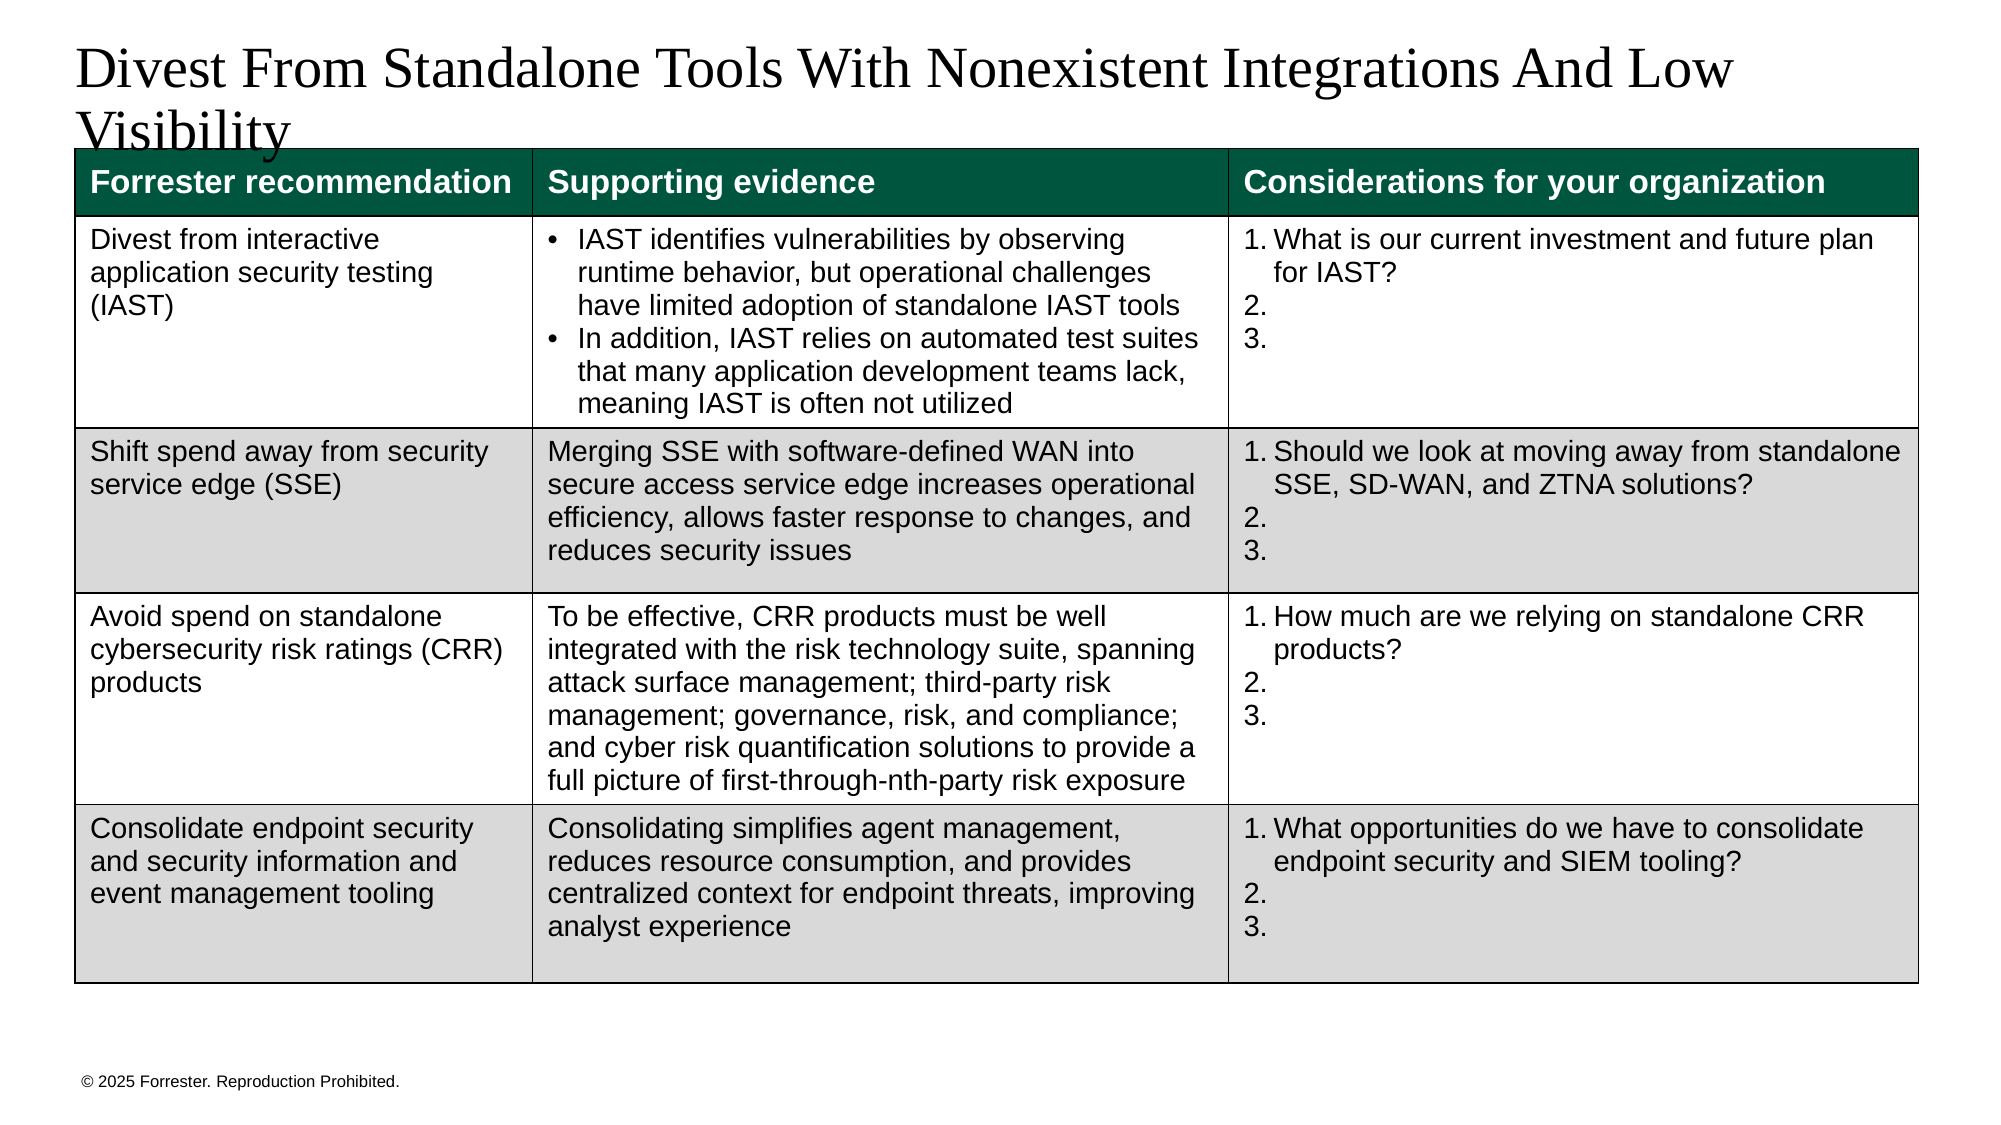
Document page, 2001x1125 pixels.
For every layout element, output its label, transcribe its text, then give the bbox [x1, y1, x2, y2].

table_cell What opportunities do we have to consolidate endpoint security and SIEM tooling? [1229, 805, 1918, 982]
table_cell Consolidating simplifies agent management, reduces resource consumption, and provides centralized context for endpoint threats, improving analyst experience [533, 805, 1228, 982]
table_cell To be effective, CRR products must be well integrated with the risk technology suite, spanning attack surface management; third-party risk management; governance, risk, and compliance; and cyber risk quantification solutions to provide a full picture of first-through-nth-party risk exposure [533, 594, 1228, 804]
table_cell Consolidate endpoint security and security information and event management tooling [76, 805, 532, 982]
table_cell How much are we relying on standalone CRR products? [1229, 594, 1918, 804]
table_cell Merging SSE with software-defined WAN into secure access service edge increases operational efficiency, allows faster response to changes, and reduces security issues [533, 429, 1228, 592]
title Divest From Standalone Tools With Nonexistent Integrations And Low Visibility [75, 37, 1965, 226]
table_cell IAST identifies vulnerabilities by observing runtime behavior, but operational challenges have limited adoption of standalone IAST tools In addition, IAST relies on automated test suites that many application development teams lack, meaning IAST is often not utilized [533, 226, 1228, 427]
table_cell What is our current investment and future plan for IAST? [1229, 226, 1918, 427]
table_cell Divest from interactive application security testing (IAST) [76, 226, 532, 427]
table_cell Shift spend away from security service edge (SSE) [76, 429, 532, 592]
table_cell Should we look at moving away from standalone SSE, SD-WAN, and ZTNA solutions? [1229, 429, 1918, 592]
table_cell Avoid spend on standalone cybersecurity risk ratings (CRR) products [76, 594, 532, 804]
